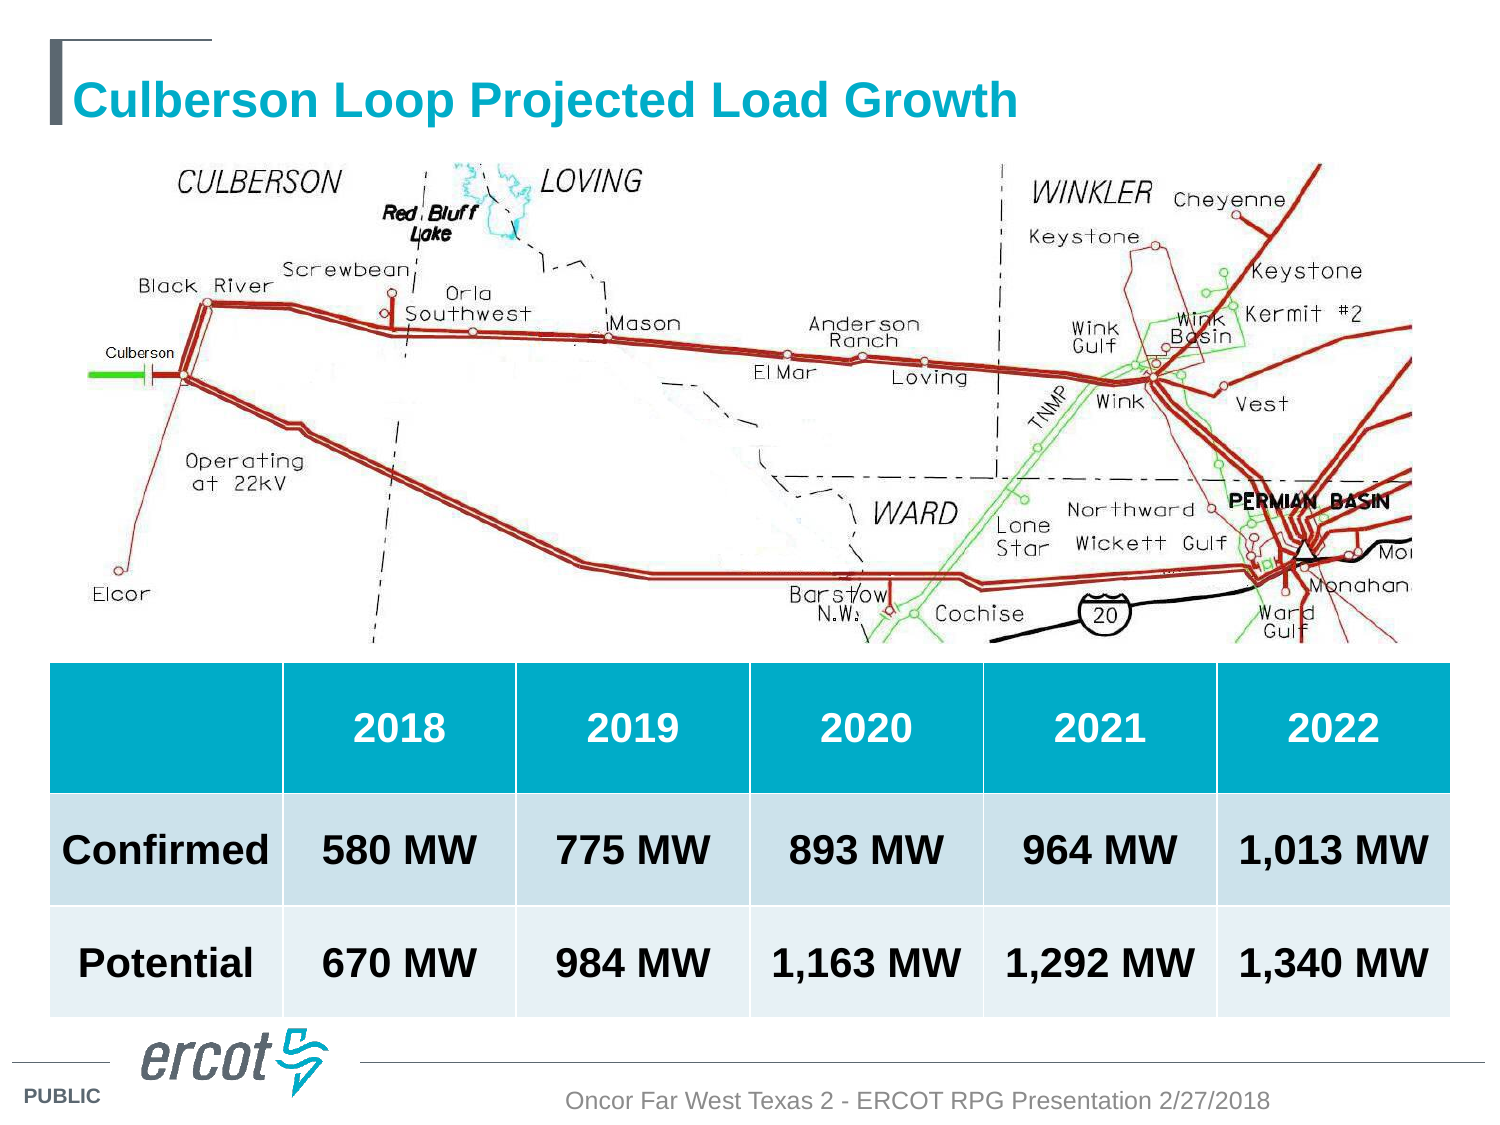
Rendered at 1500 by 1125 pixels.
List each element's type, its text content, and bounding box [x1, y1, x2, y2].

table_cell Potential [50, 907, 282, 1017]
table_cell 580 MW [284, 794, 515, 905]
footer Oncor Far West Texas 2 - ERCOT RPG Presentation 2/27/2018 [462, 1069, 1375, 1125]
table_cell 964 MW [984, 794, 1216, 905]
table_cell 670 MW [284, 907, 515, 1017]
table_header 2022 [1218, 663, 1450, 793]
table_header 2020 [751, 663, 983, 793]
table_cell Confirmed [50, 794, 282, 905]
table_header 2019 [517, 663, 749, 793]
table_header [50, 663, 282, 793]
table_header 2018 [284, 663, 515, 793]
table_cell 1,292 MW [984, 907, 1216, 1017]
title Culberson Loop Projected Load Growth [1, 0, 1500, 231]
table_cell 1,013 MW [1218, 794, 1450, 905]
table_cell 1,340 MW [1218, 907, 1450, 1017]
picture [137, 1024, 332, 1100]
picture [87, 162, 1413, 645]
table_cell 1,163 MW [751, 907, 983, 1017]
table_header 2021 [984, 663, 1216, 793]
table_cell 775 MW [517, 794, 749, 905]
table_cell 893 MW [751, 794, 983, 905]
table_cell 984 MW [517, 907, 749, 1017]
